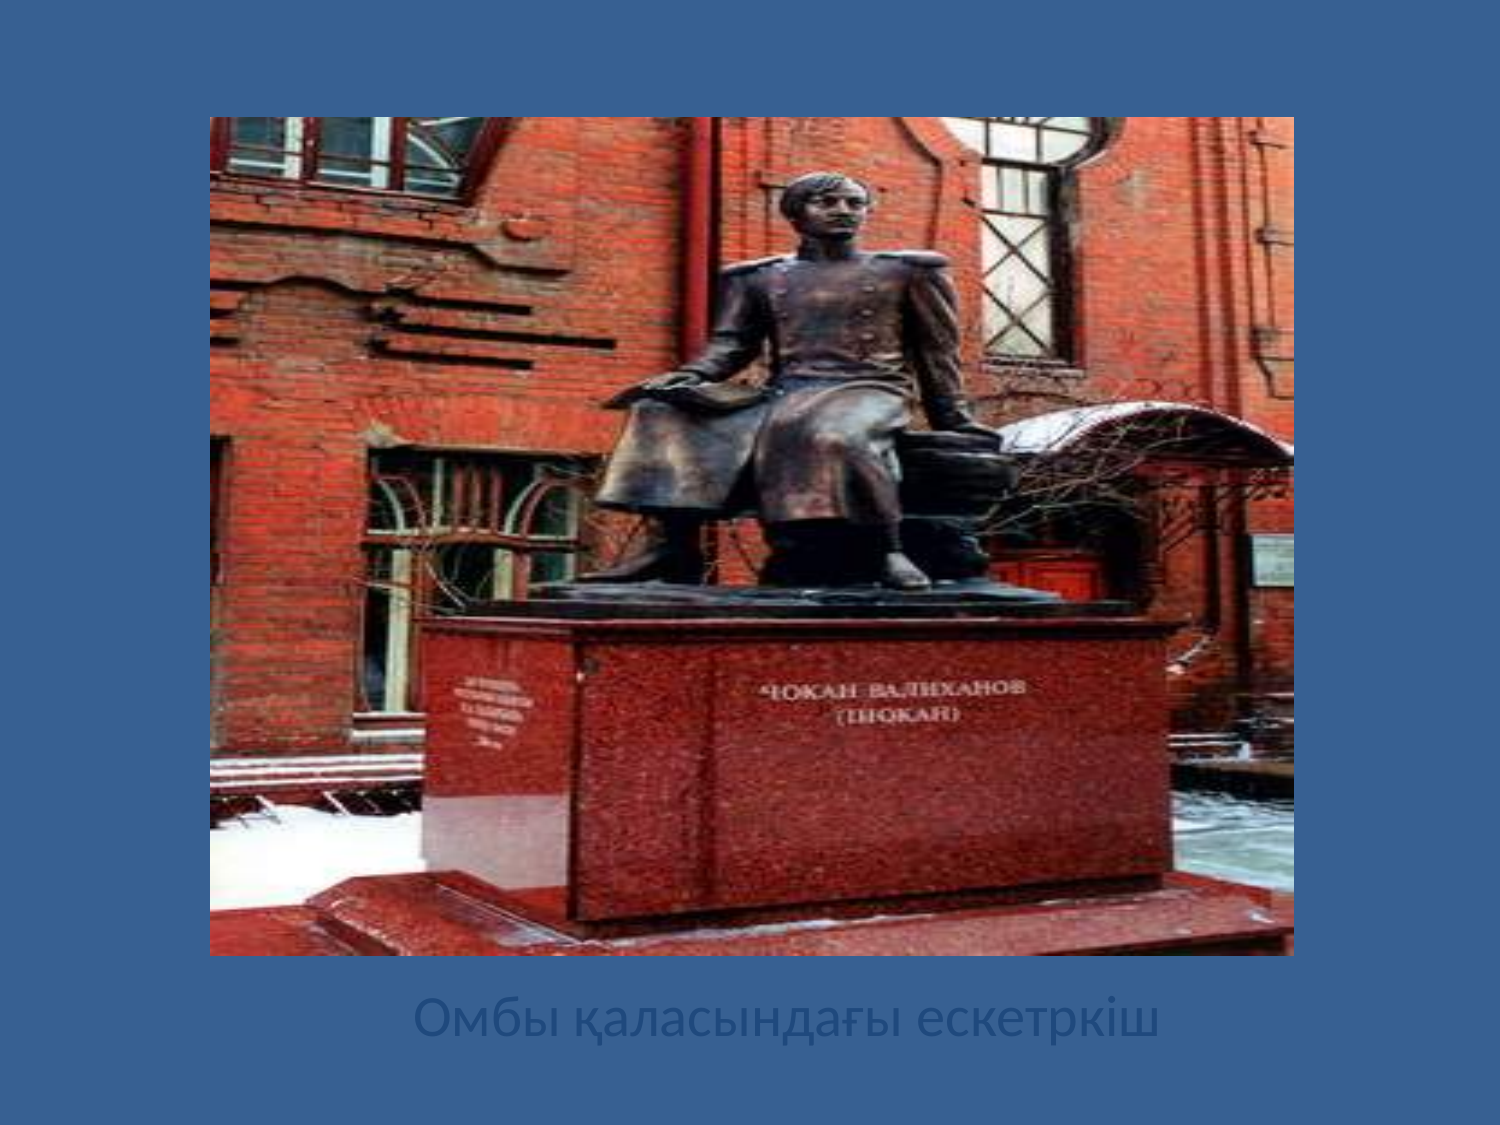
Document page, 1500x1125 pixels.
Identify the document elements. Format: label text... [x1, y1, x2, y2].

picture [210, 116, 1294, 957]
text_box Омбы қаласындағы ескетркіш [398, 984, 1182, 1056]
